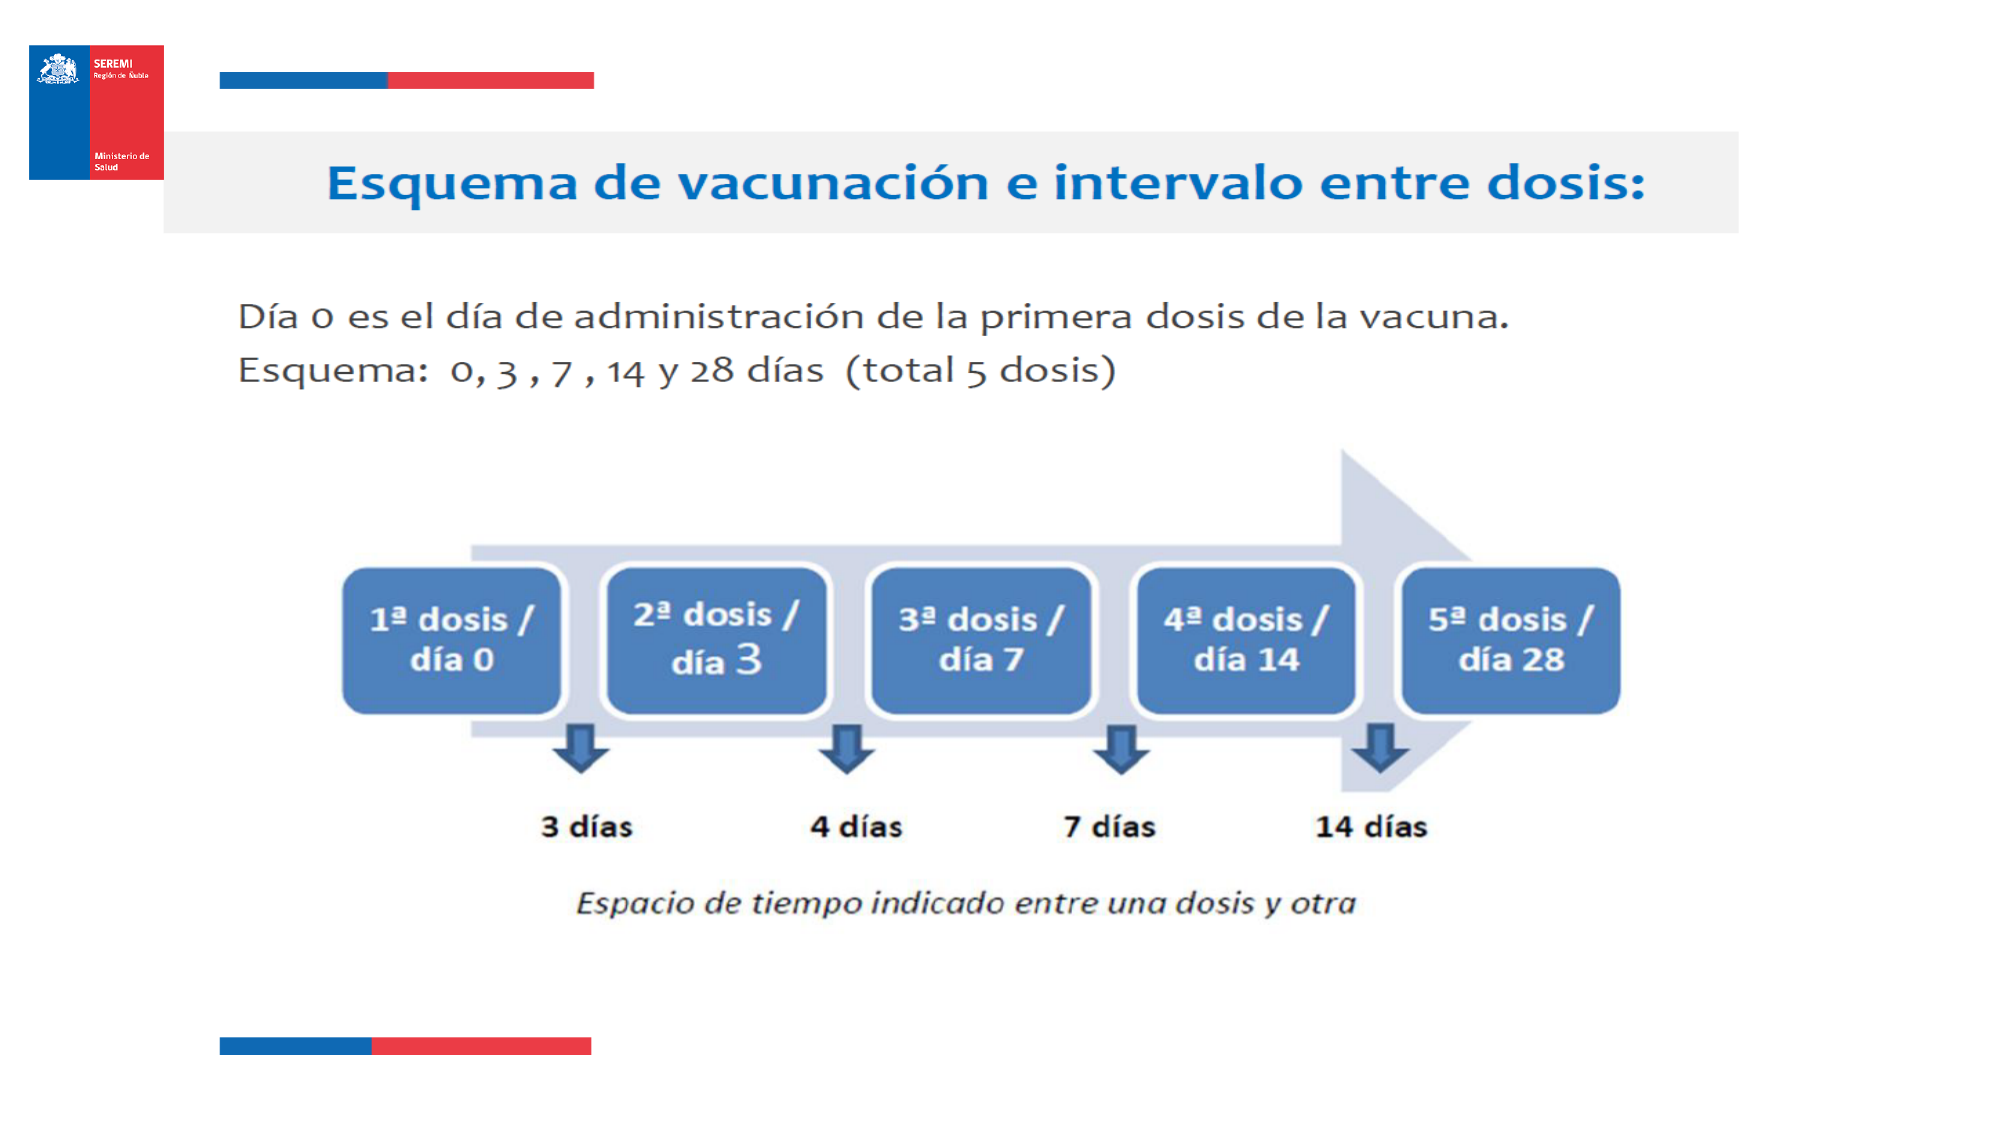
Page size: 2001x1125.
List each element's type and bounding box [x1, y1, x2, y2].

picture [28, 45, 1739, 1055]
